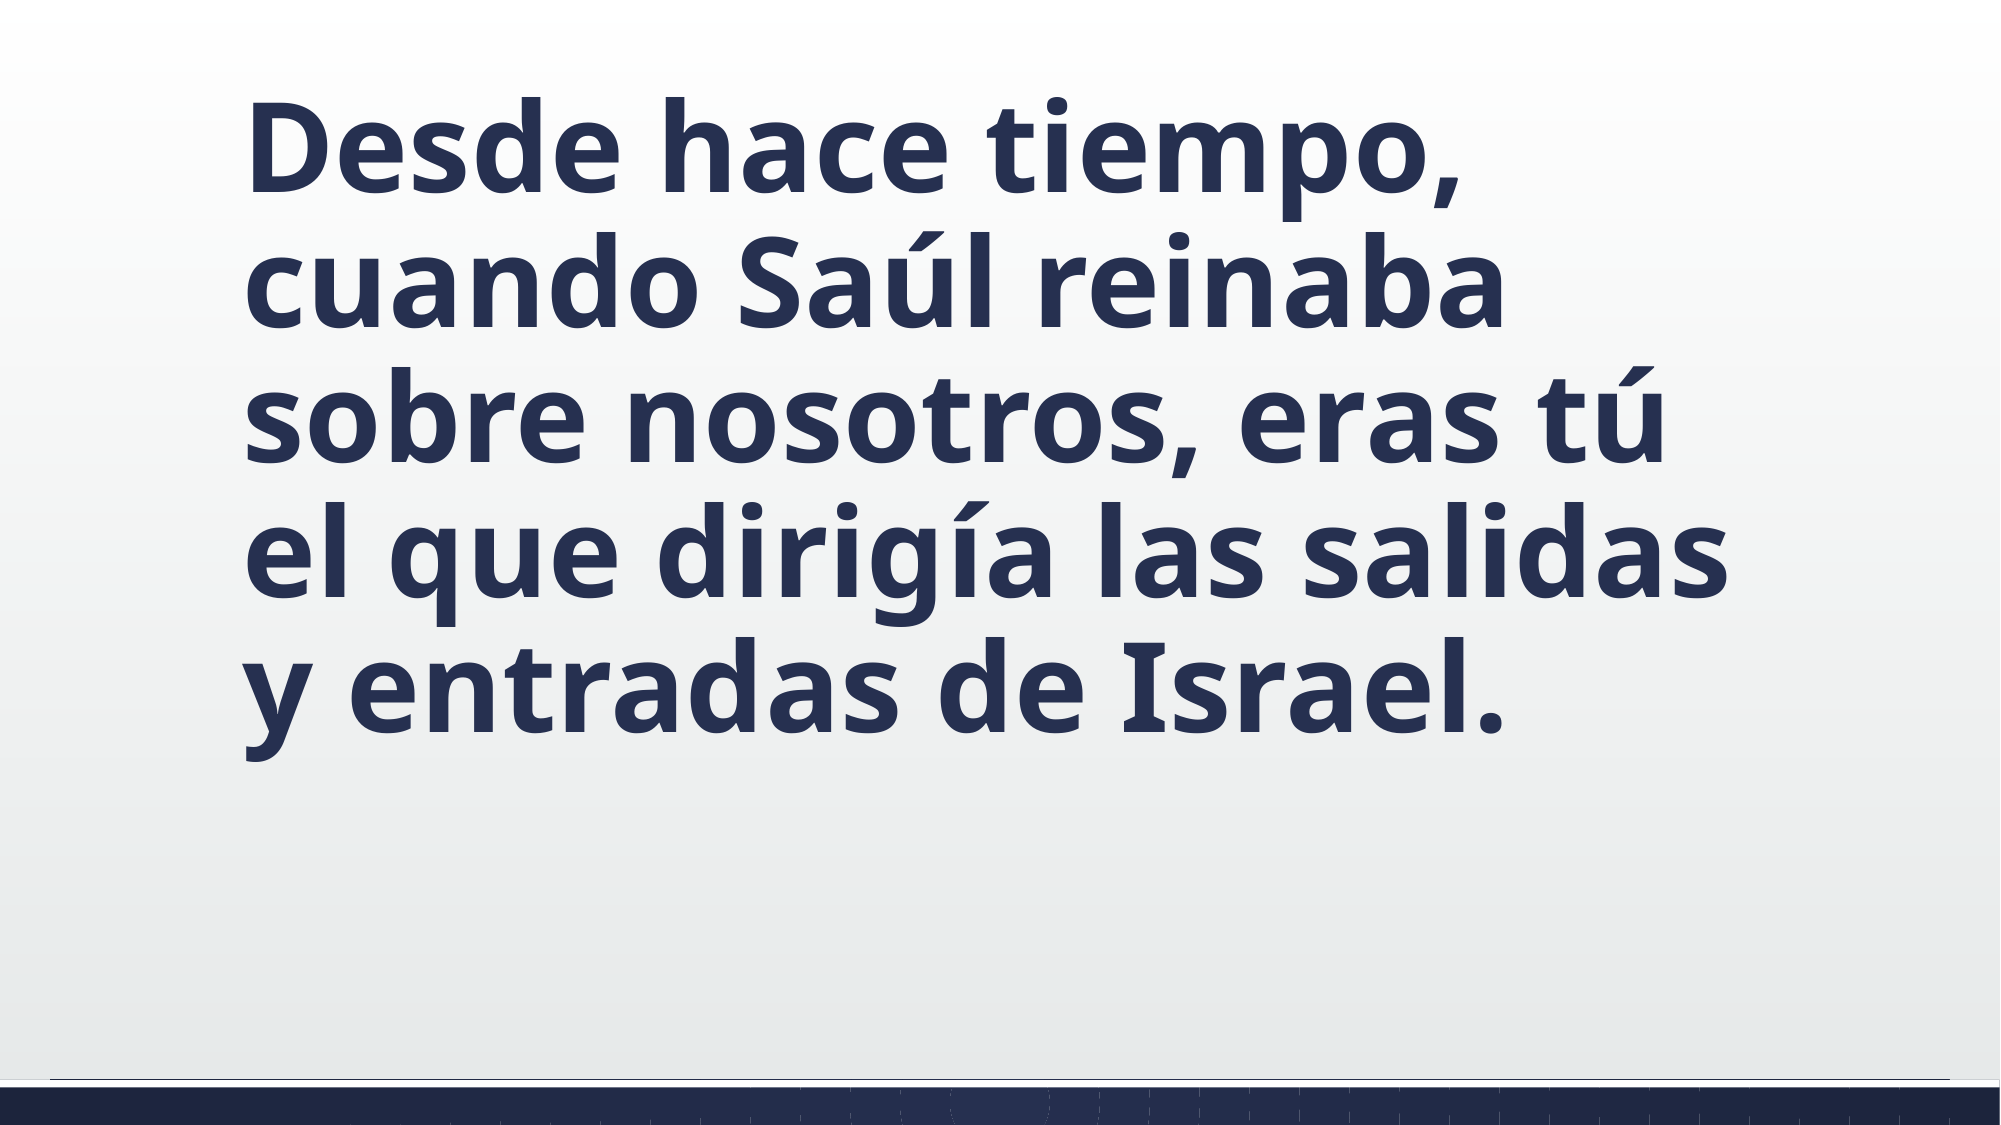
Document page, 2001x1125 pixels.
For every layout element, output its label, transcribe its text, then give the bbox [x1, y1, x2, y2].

list Desde hace tiempo, cuando Saúl reinaba sobre nosotros, eras tú el que dirigía las salidas y entradas de Israel. [219, 76, 1780, 990]
